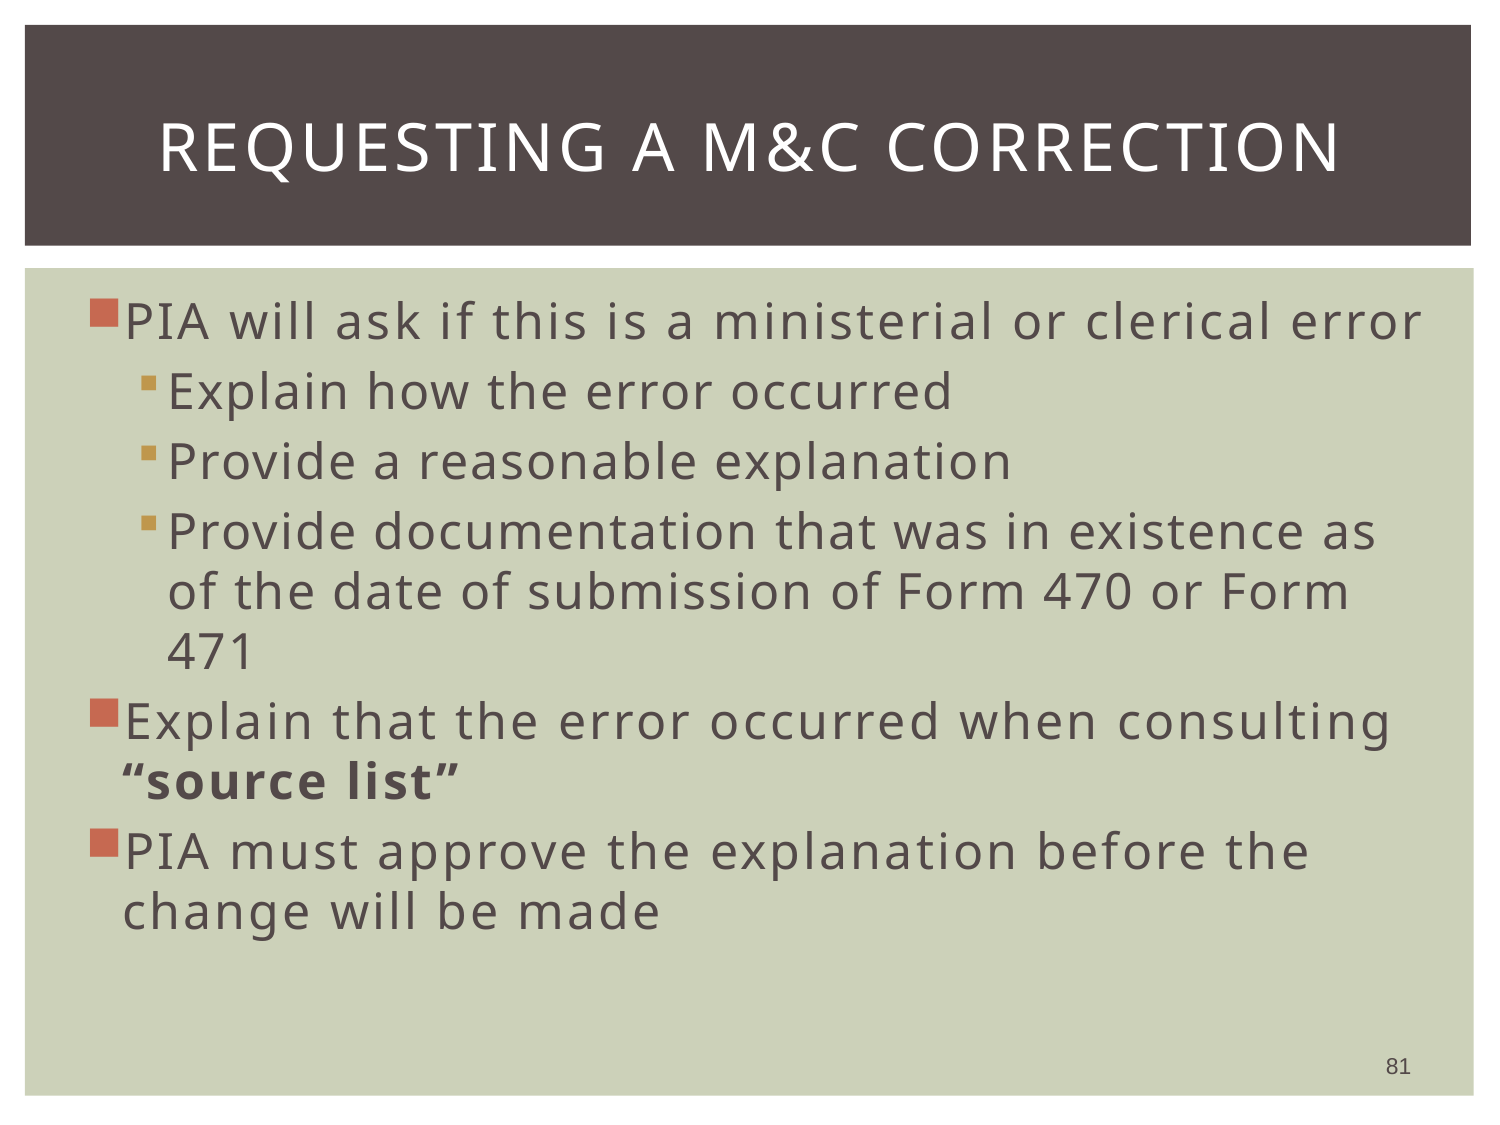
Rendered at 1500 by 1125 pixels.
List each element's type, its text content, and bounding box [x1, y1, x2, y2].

list PIA will ask if this is a ministerial or clerical error Explain how the error occurred Provide a reasonable explanation Provide documentation that was in existence as of the date of submission of Form 470 or Form 471 Explain that the error occurred when consulting “source list” PIA must approve the explanation before the change will be made [62, 282, 1442, 1005]
title Requesting a M&C Correction [62, 58, 1438, 232]
slide_number 81 [1349, 1041, 1448, 1089]
